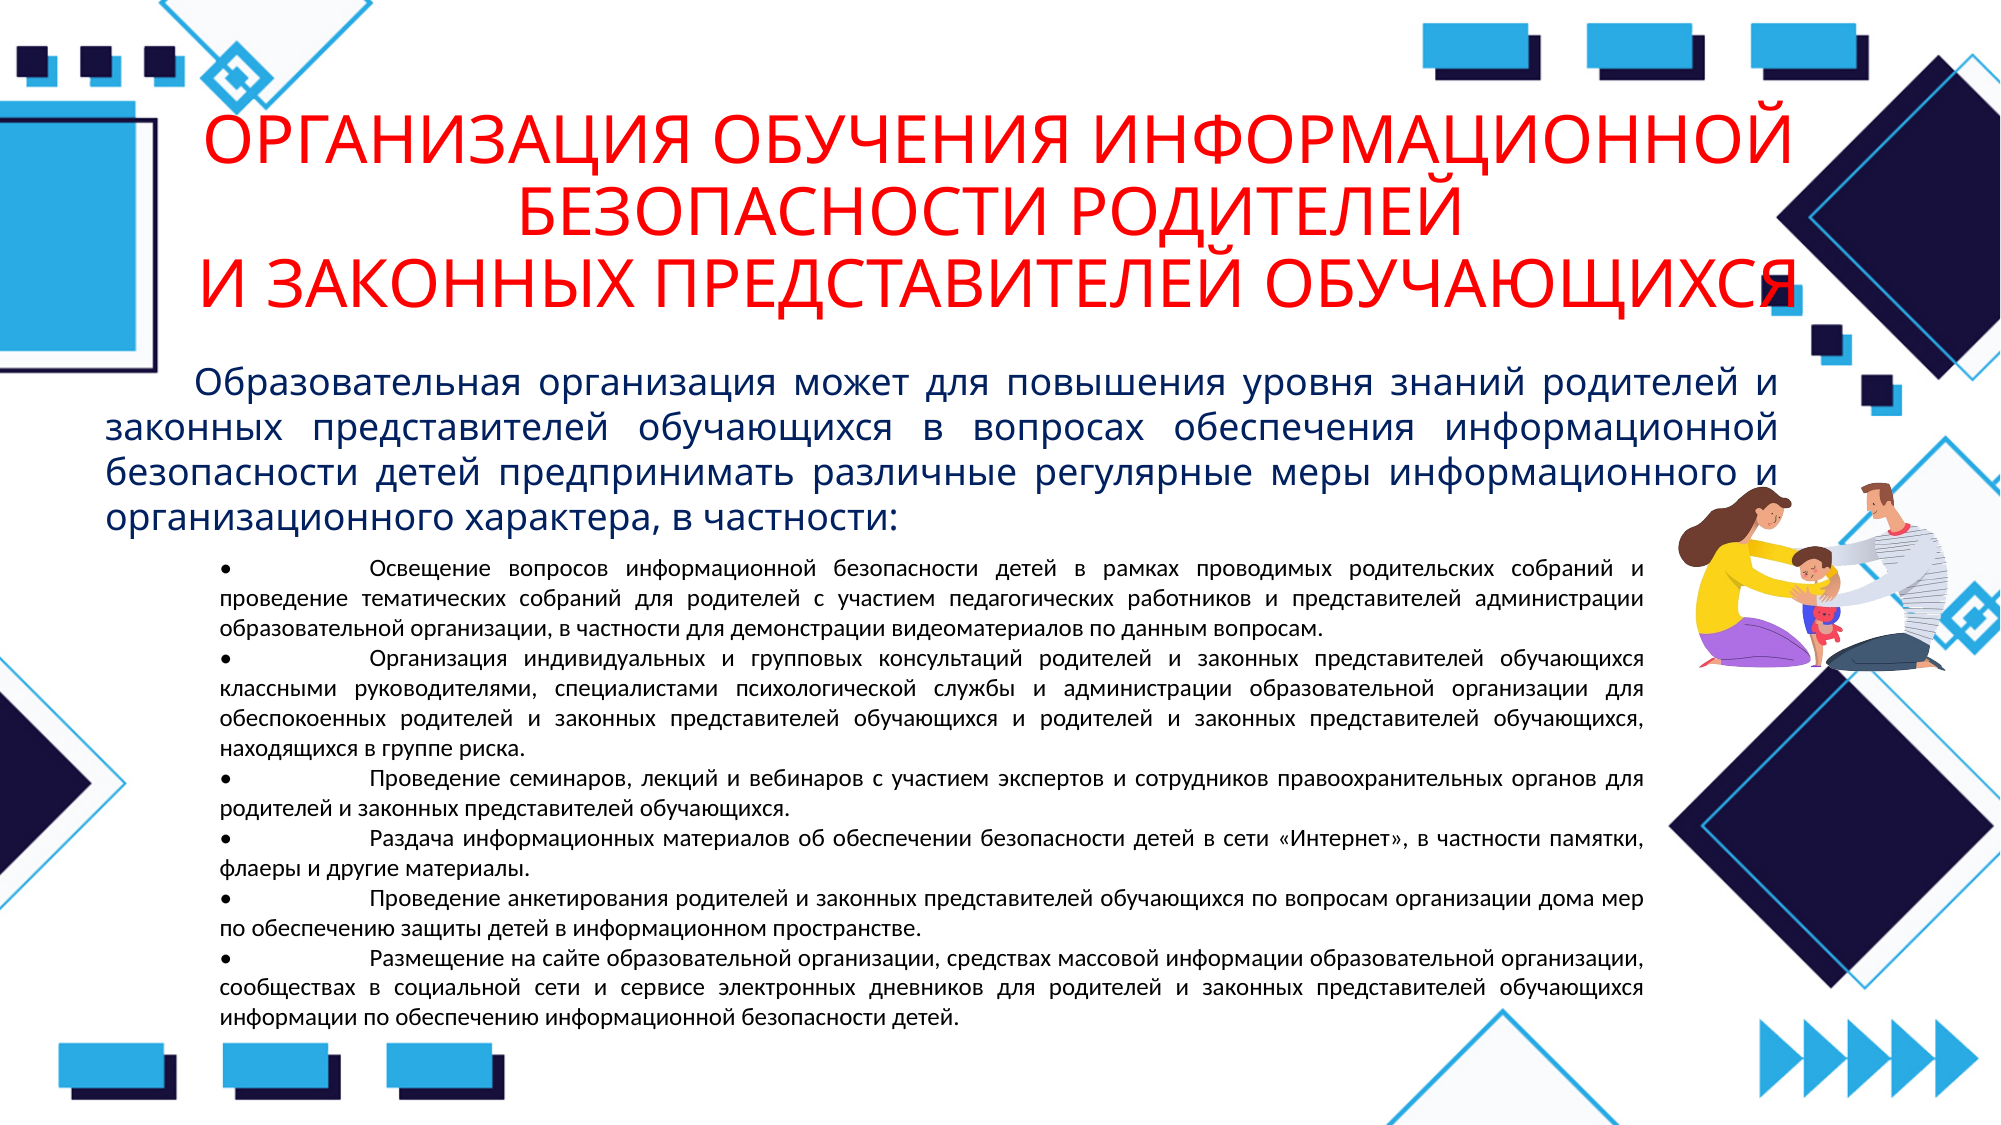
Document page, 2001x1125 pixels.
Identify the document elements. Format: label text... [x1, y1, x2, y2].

picture [0, 0, 2001, 1125]
text_box • Освещение вопросов информационной безопасности детей в рамках проводимых родительских собраний и проведение тематических собраний для родителей с участием педагогических работников и представителей администрации образовательной организации, в частности для демонстрации видеоматериалов по данным вопросам. • Организация индивидуальных и групповых консультаций родителей и законных представителей обучающихся классными руководителями, специалистами психологической службы и администрации образовательной организации для обеспокоенных родителей и законных представителей обучающихся и родителей и законных представителей обучающихся, находящихся в группе риска. • Проведение семинаров, лекций и вебинаров с участием экспертов и сотрудников правоохранительных органов для родителей и законных представителей обучающихся. • Раздача информационных материалов об обеспечении безопасности детей в сети «Интернет», в частности памятки, флаеры и другие материалы. • Проведение анкетирования родителей и законных представителей обучающихся по вопросам организации дома мер по обеспечению защиты детей в информационном пространстве. • Размещение на сайте образовательной организации, средствах массовой информации образовательной организации, сообществах в социальной сети и сервисе электронных дневников для родителей и законных представителей обучающихся информации по обеспечению информационной безопасности детей. [204, 544, 1662, 1064]
title ОРГАНИЗАЦИЯ ОБУЧЕНИЯ ИНФОРМАЦИОННОЙ БЕЗОПАСНОСТИ РОДИТЕЛЕЙ И ЗАКОННЫХ ПРЕДСТАВИТЕЛЕЙ ОБУЧАЮЩИХСЯ [137, 114, 1863, 313]
text_box Образовательная организация может для повышения уровня знаний родителей и законных представителей обучающихся в вопросах обеспечения информационной безопасности детей предпринимать различные регулярные меры информационного и организационного характера, в частности: [90, 350, 1796, 545]
